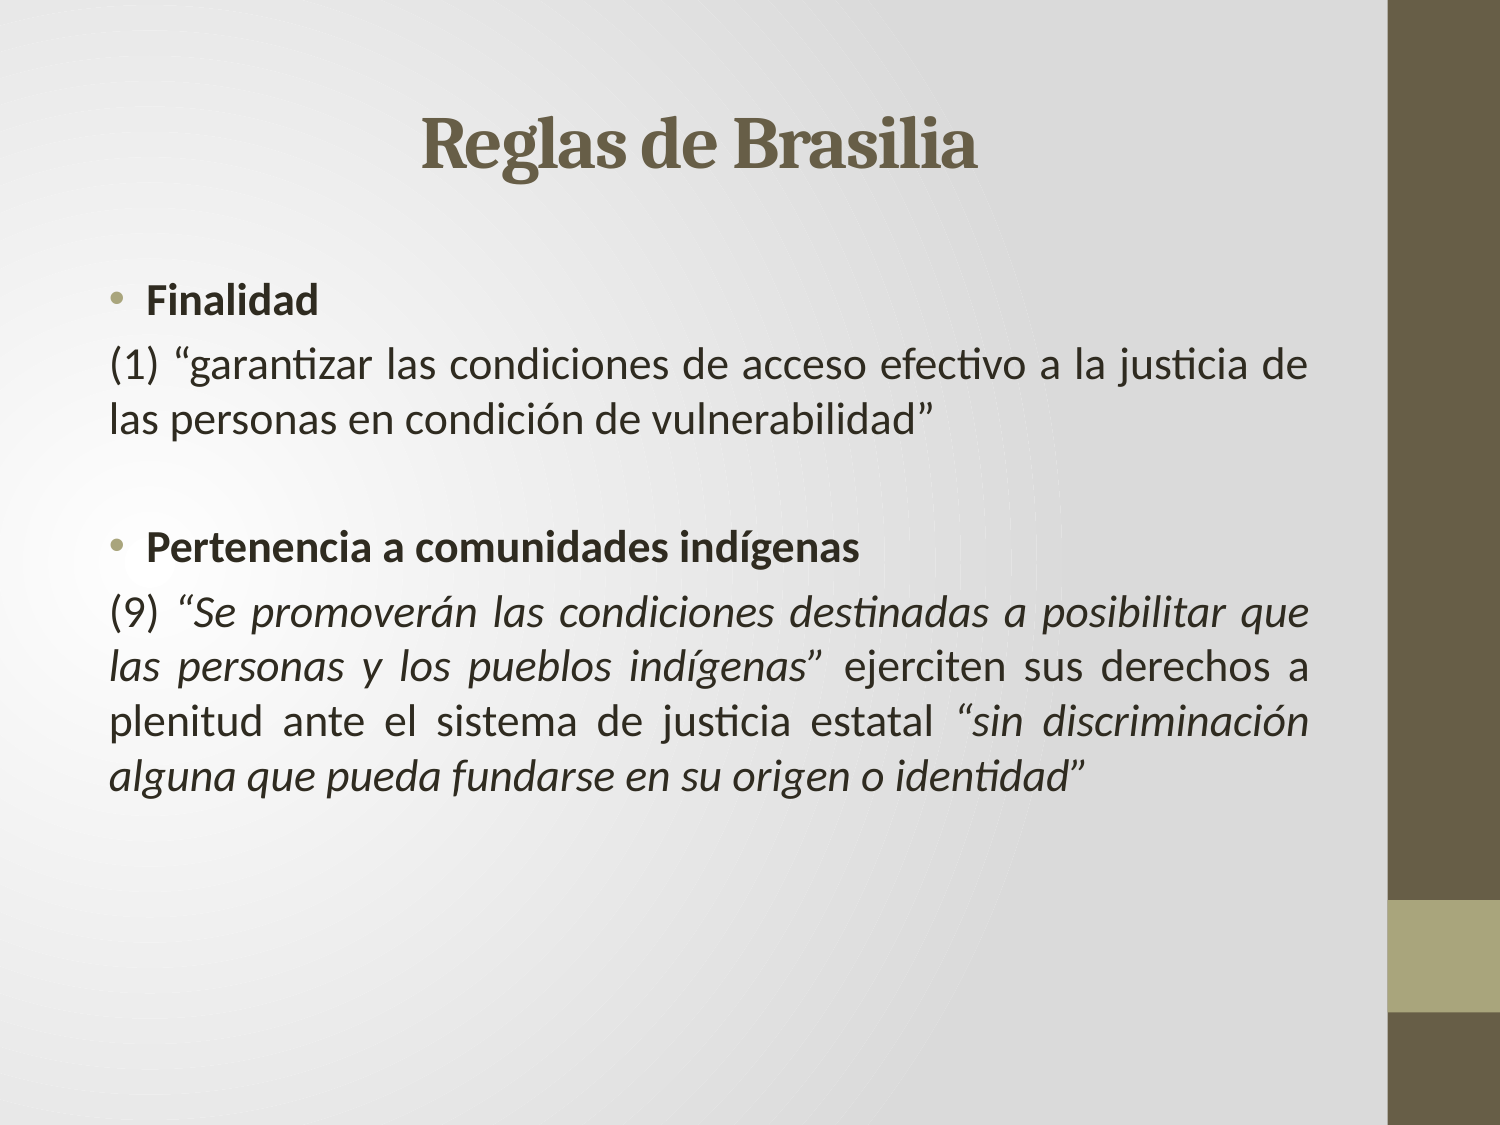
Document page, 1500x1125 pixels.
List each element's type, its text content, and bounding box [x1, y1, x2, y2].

title Reglas de Brasilia [75, 45, 1325, 233]
list Finalidad (1) “garantizar las condiciones de acceso efectivo a la justicia de las personas en condición de vulnerabilidad” Pertenencia a comunidades indígenas (9) “Se promoverán las condiciones destinadas a posibilitar que las personas y los pueblos indígenas” ejerciten sus derechos a plenitud ante el sistema de justicia estatal “sin discriminación alguna que pueda fundarse en su origen o identidad” [75, 262, 1325, 1050]
